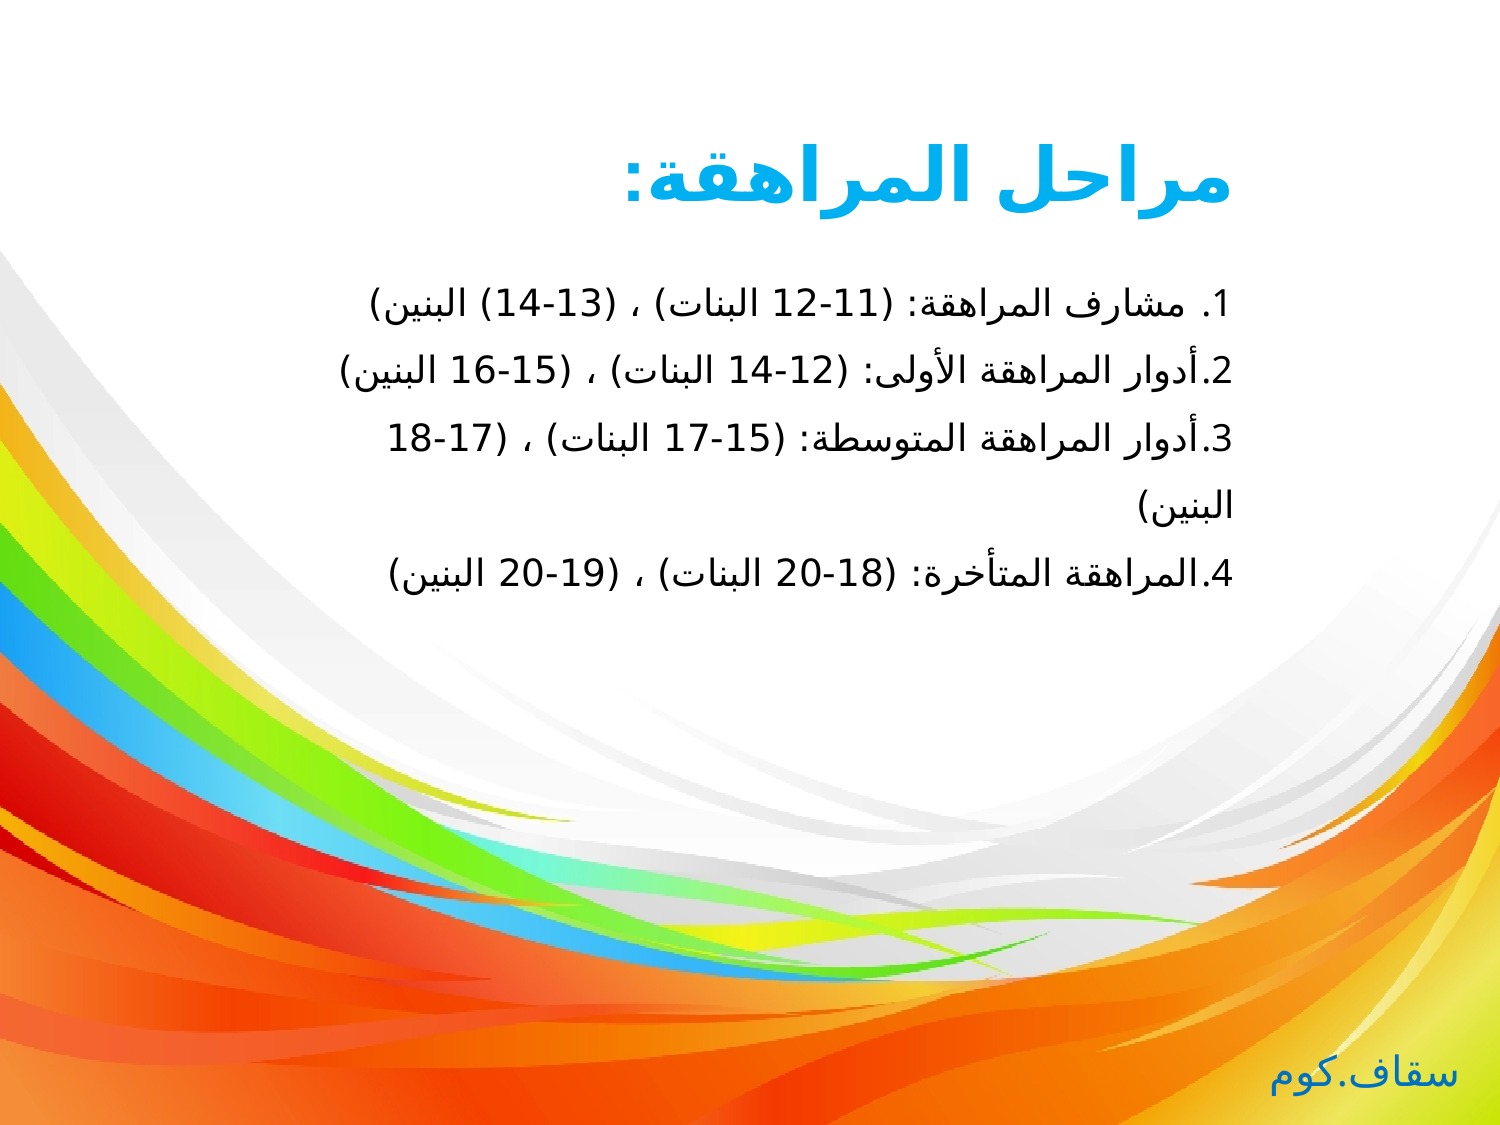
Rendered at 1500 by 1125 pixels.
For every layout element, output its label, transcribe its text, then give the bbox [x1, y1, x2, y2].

text_box مراحل المراهقة: مشارف المراهقة: (11-12 البنات) ، (13-14) البنين) أدوار المراهقة الأولى: (12-14 البنات) ، (15-16 البنين) أدوار المراهقة المتوسطة: (15-17 البنات) ، (17-18 البنين) المراهقة المتأخرة: (18-20 البنات) ، (19-20 البنين) [287, 118, 1250, 702]
picture [0, 0, 1500, 1125]
